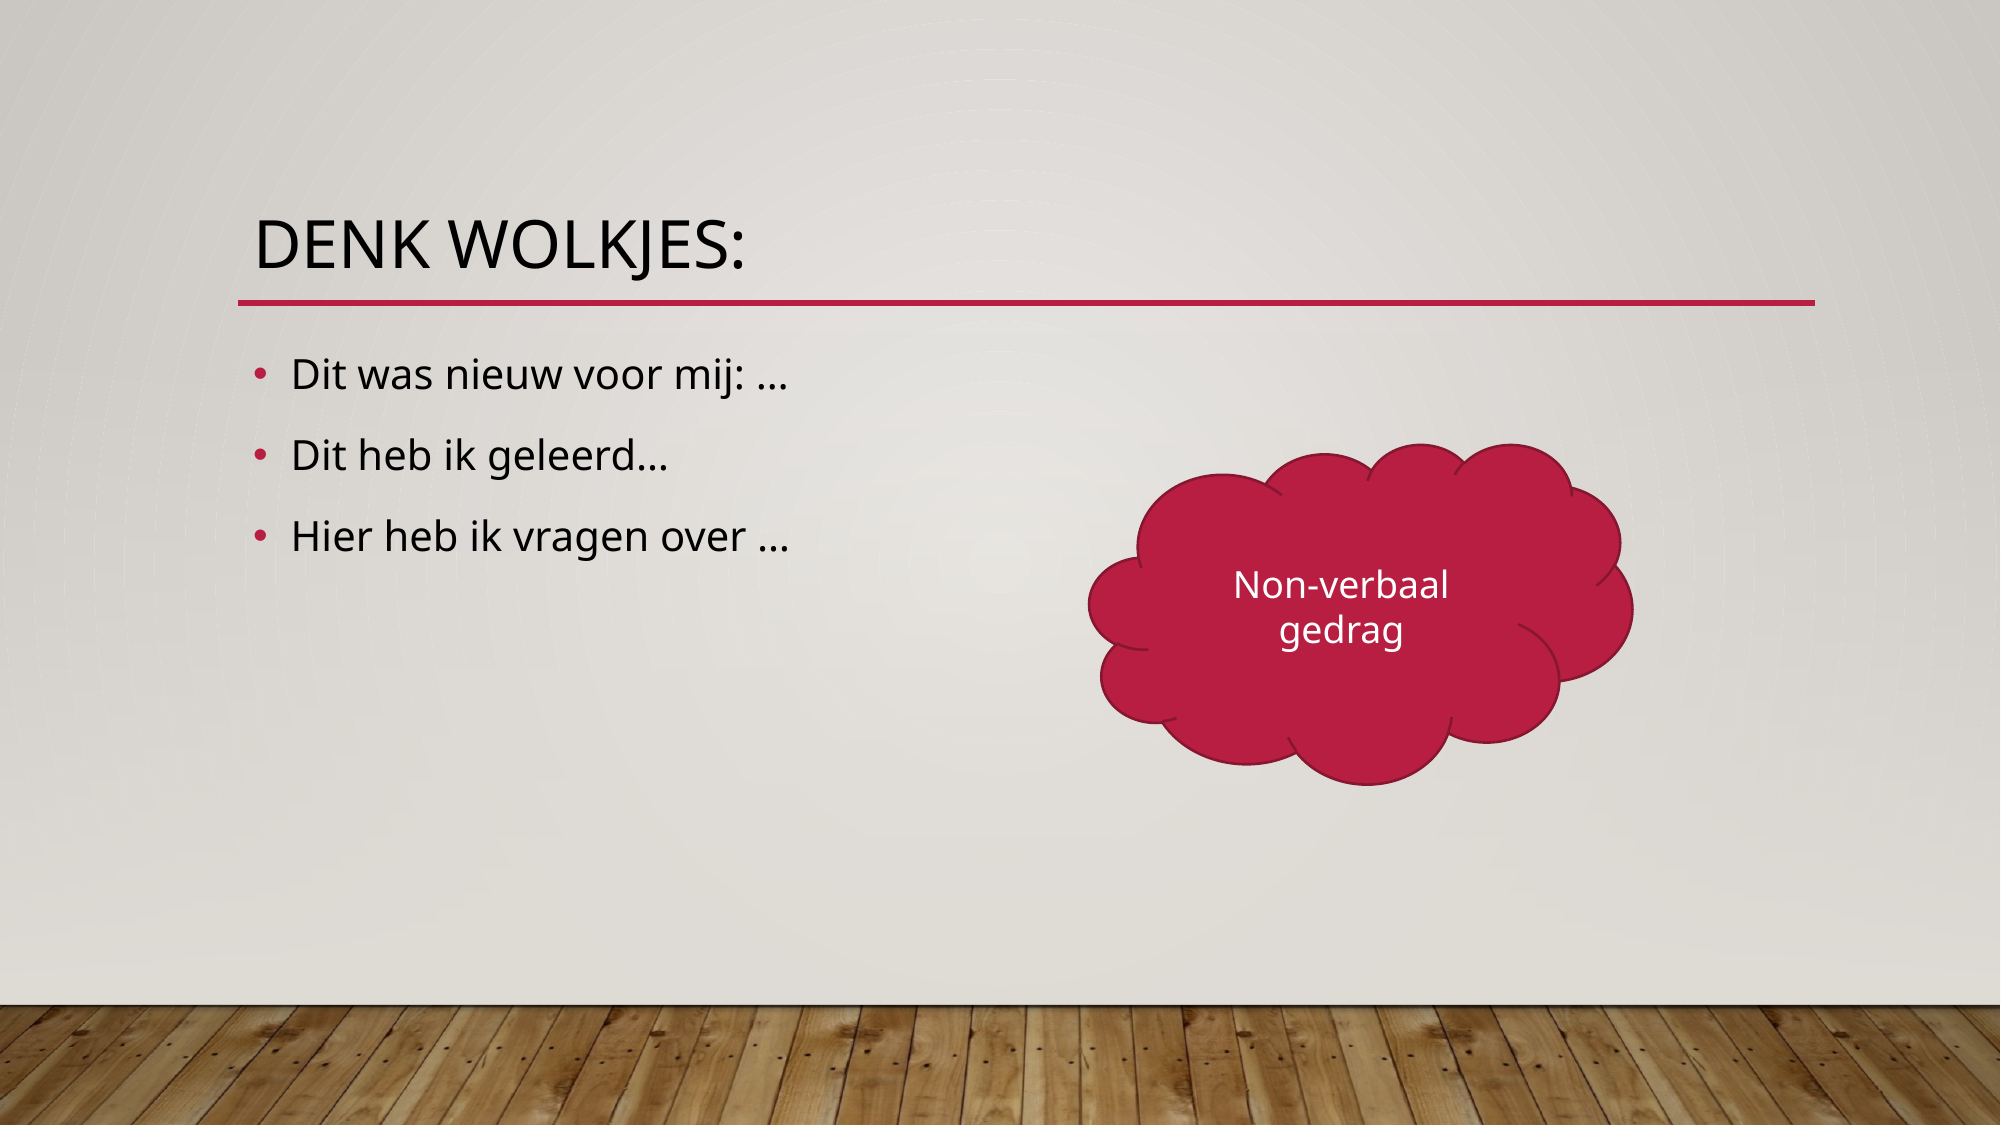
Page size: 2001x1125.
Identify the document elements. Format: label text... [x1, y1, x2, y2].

title Denk wolkjes: [238, 131, 1814, 305]
list Dit was nieuw voor mij: … Dit heb ik geleerd… Hier heb ik vragen over … [238, 330, 1814, 897]
text_box Non-verbaal gedrag [1087, 443, 1634, 786]
picture [0, 1005, 2000, 1125]
